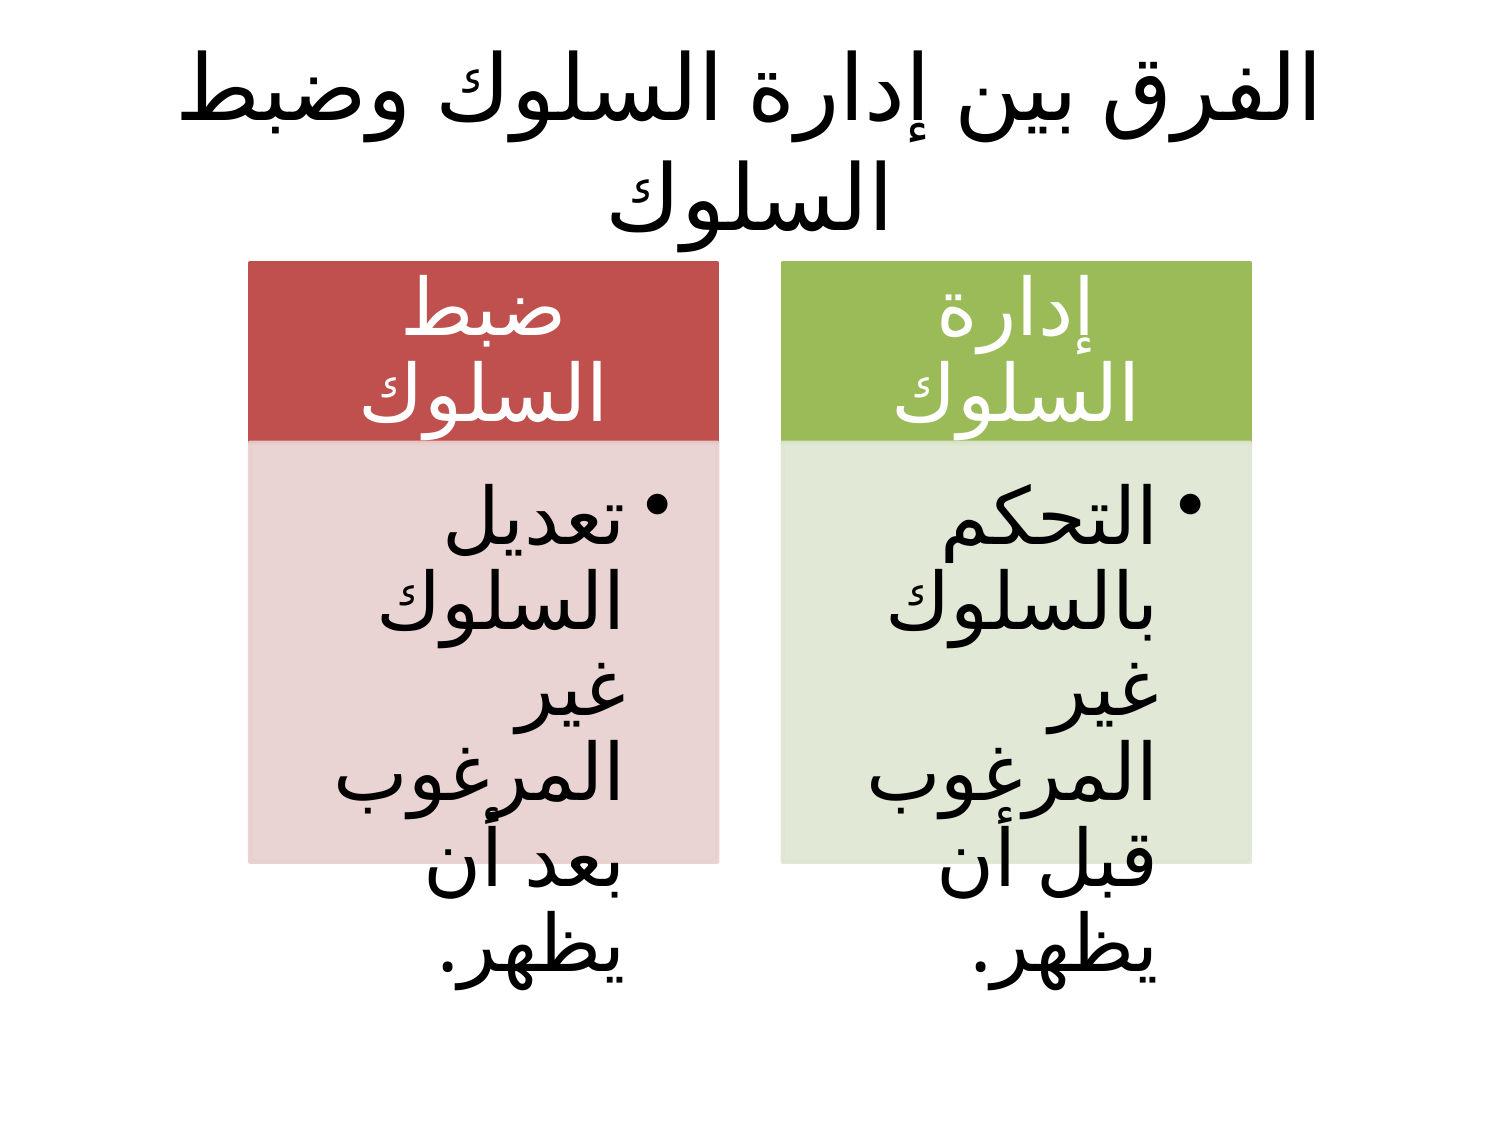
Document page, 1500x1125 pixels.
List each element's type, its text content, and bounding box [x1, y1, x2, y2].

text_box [249, 228, 1251, 897]
title الفرق بين إدارة السلوك وضبط السلوك [75, 45, 1425, 233]
